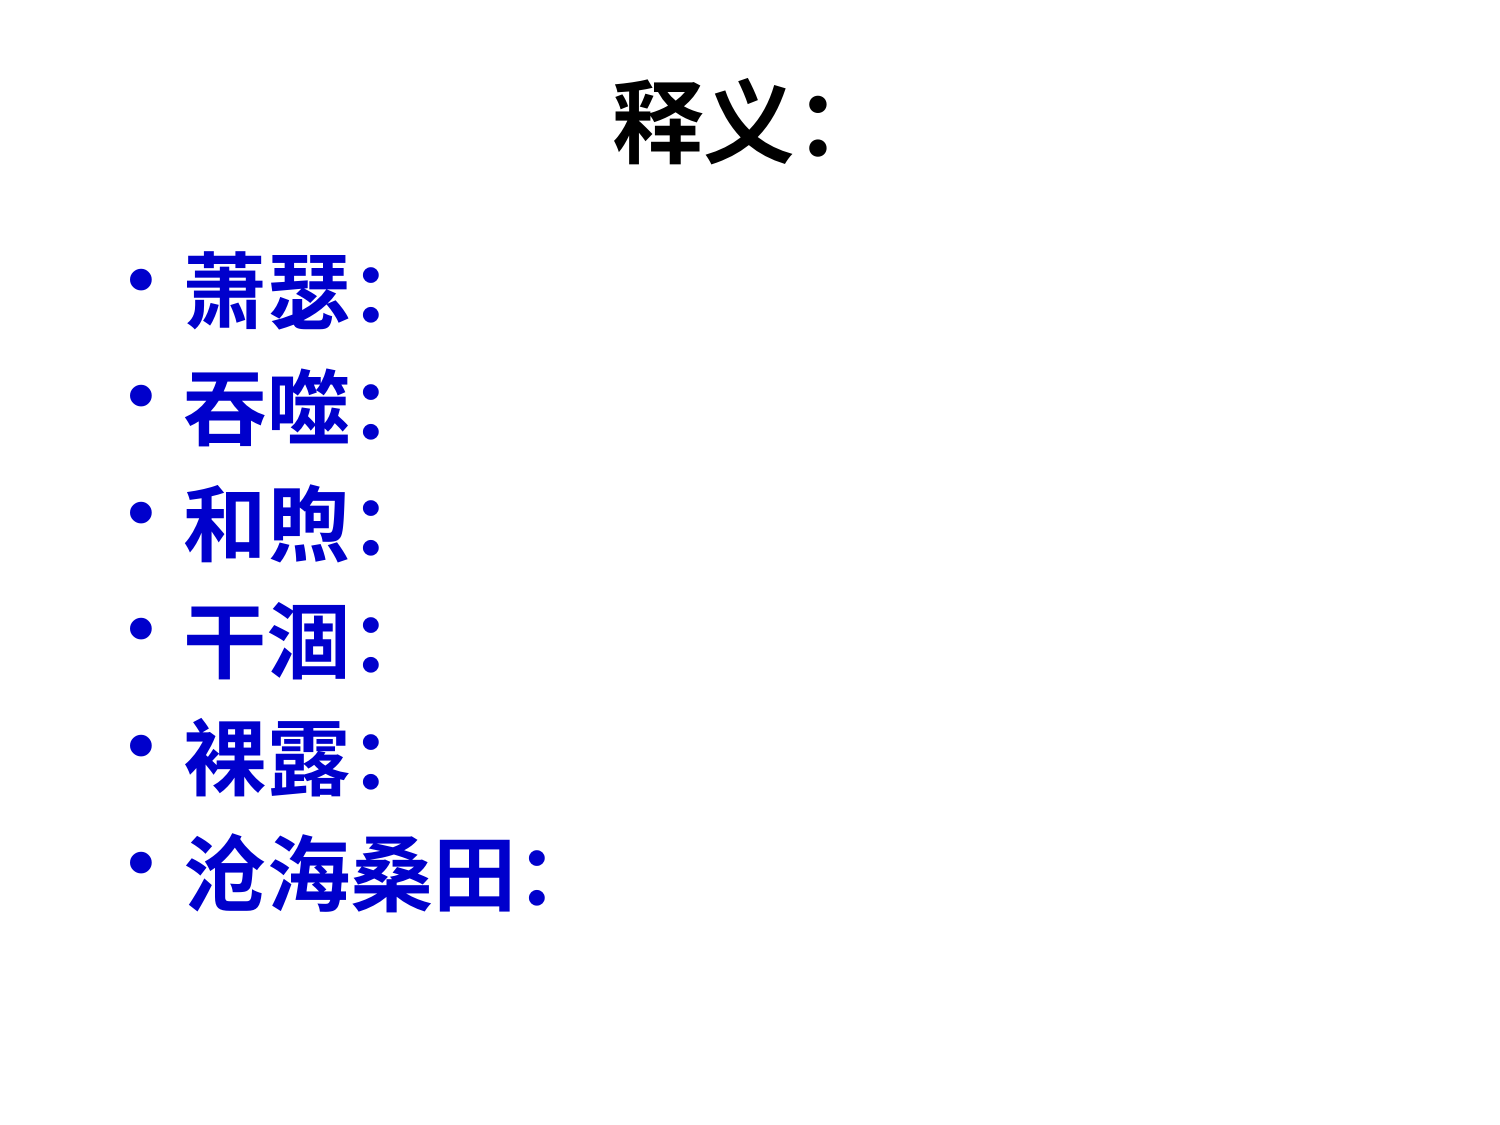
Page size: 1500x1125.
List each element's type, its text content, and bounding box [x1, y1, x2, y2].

list 萧瑟： 吞噬： 和煦： 干涸： 裸露： 沧海桑田： [112, 231, 1388, 1000]
title 释义： [112, 42, 1388, 197]
